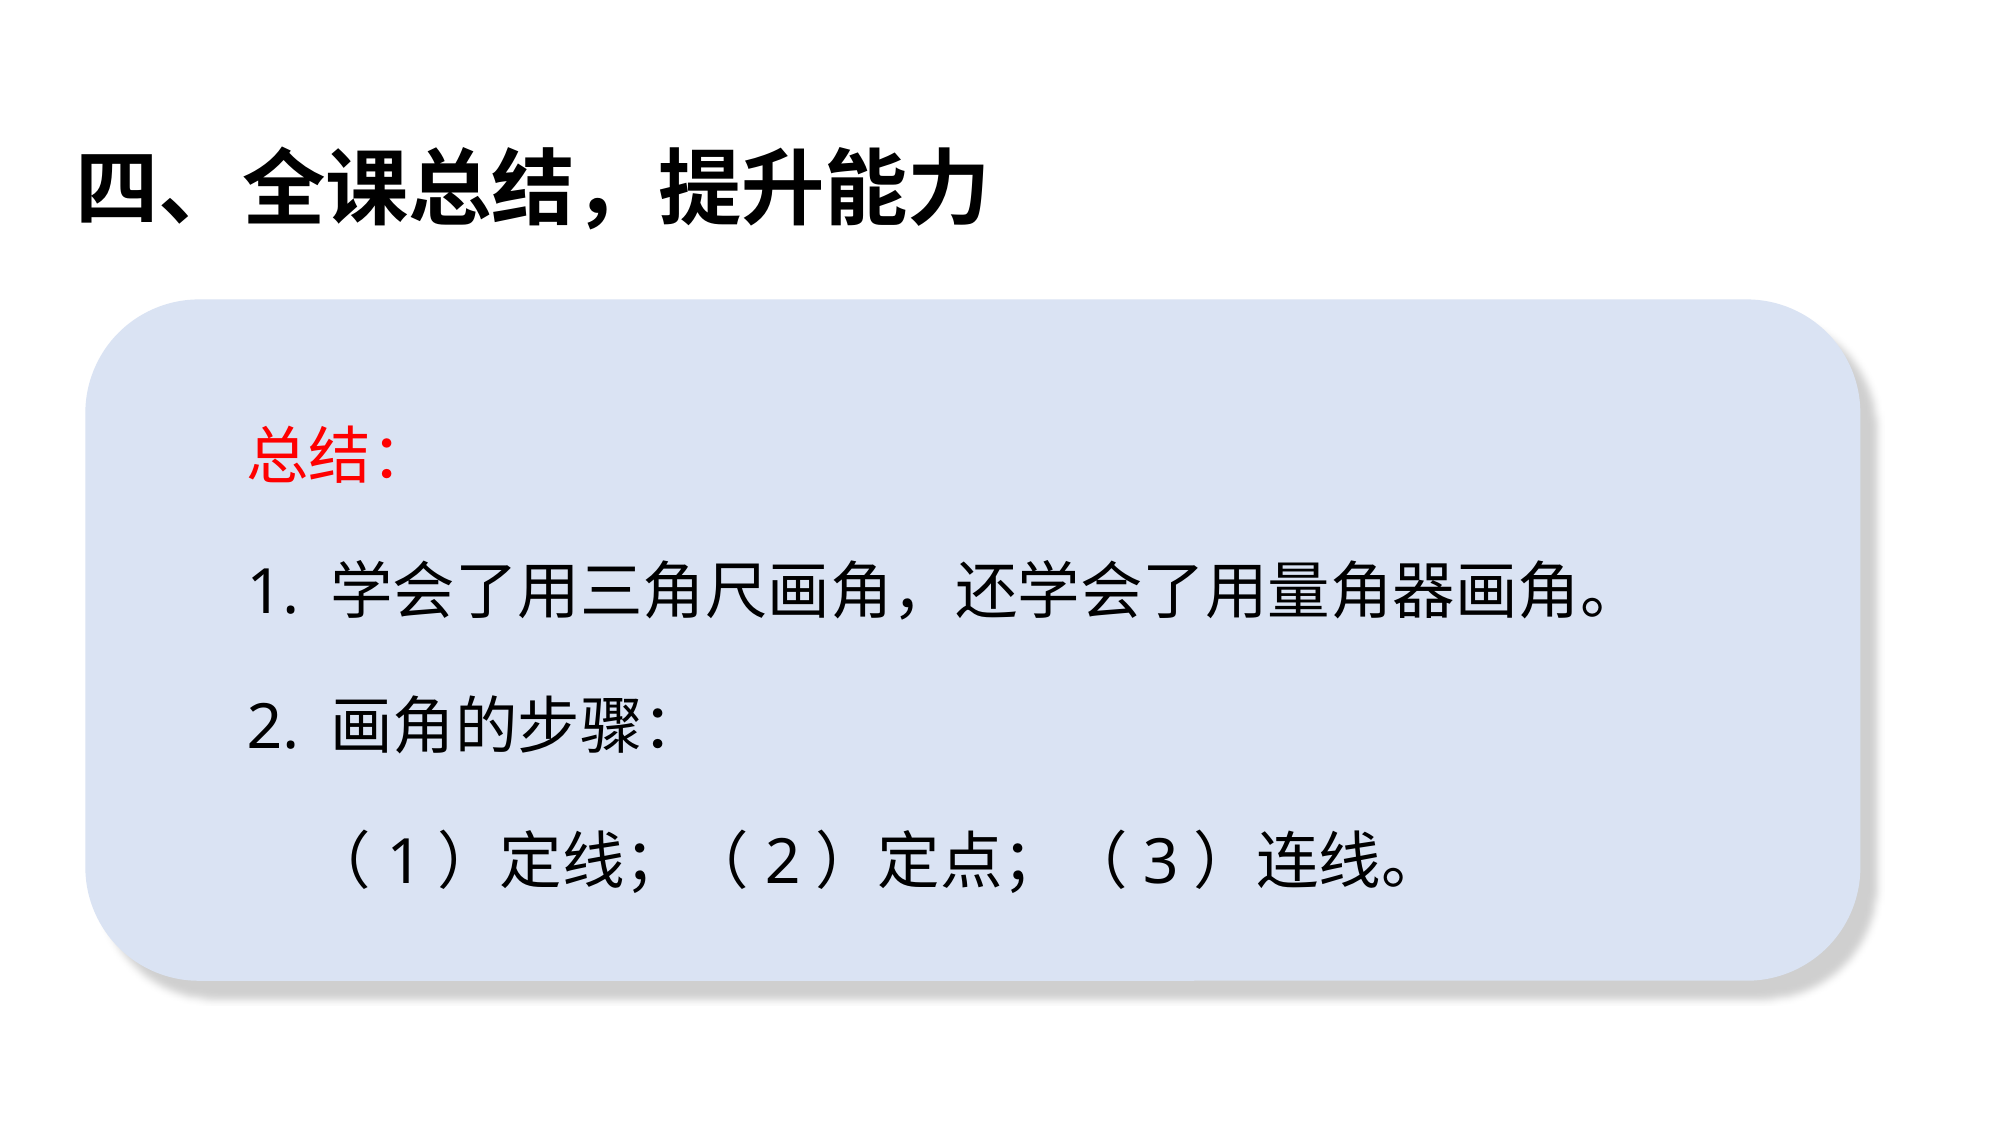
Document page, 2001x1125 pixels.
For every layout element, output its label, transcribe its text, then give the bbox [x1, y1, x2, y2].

text_box 总结： 1. 学会了用三角尺画角，还学会了用量角器画角。 2. 画角的步骤： （1）定线；（2）定点；（3）连线。 [231, 371, 1861, 904]
text_box [84, 298, 1856, 982]
title 四、全课总结，提升能力 [60, 115, 1067, 256]
